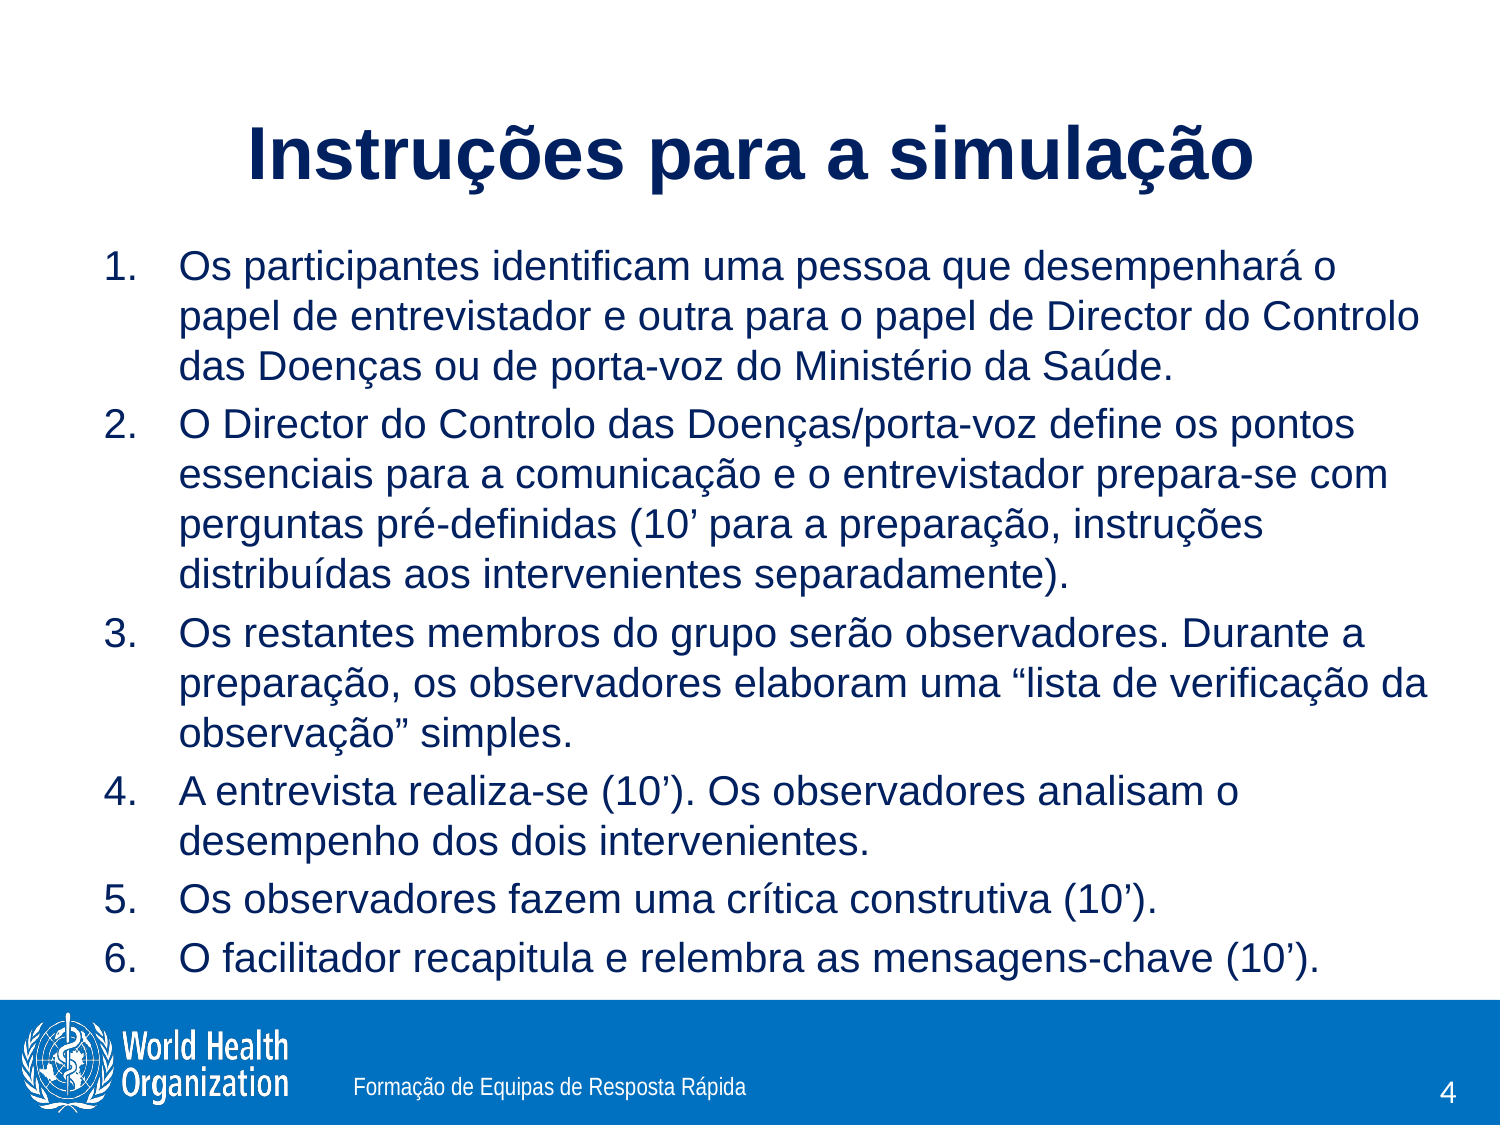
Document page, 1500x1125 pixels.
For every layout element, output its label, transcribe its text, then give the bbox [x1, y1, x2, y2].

picture [21, 1012, 288, 1113]
title Instruções para a simulação [76, 56, 1427, 244]
list Os participantes identificam uma pessoa que desempenhará o papel de entrevistador e outra para o papel de Director do Controlo das Doenças ou de porta-voz do Ministério da Saúde. O Director do Controlo das Doenças/porta-voz define os pontos essenciais para a comunicação e o entrevistador prepara-se com perguntas pré-definidas (10’ para a preparação, instruções distribuídas aos intervenientes separadamente). Os restantes membros do grupo serão observadores. Durante a preparação, os observadores elaboram uma “lista de verificação da observação” simples. A entrevista realiza-se (10’). Os observadores analisam o desempenho dos dois intervenientes. Os observadores fazem uma crítica construtiva (10’). O facilitador recapitula e relembra as mensagens-chave (10’). [88, 172, 1461, 1000]
